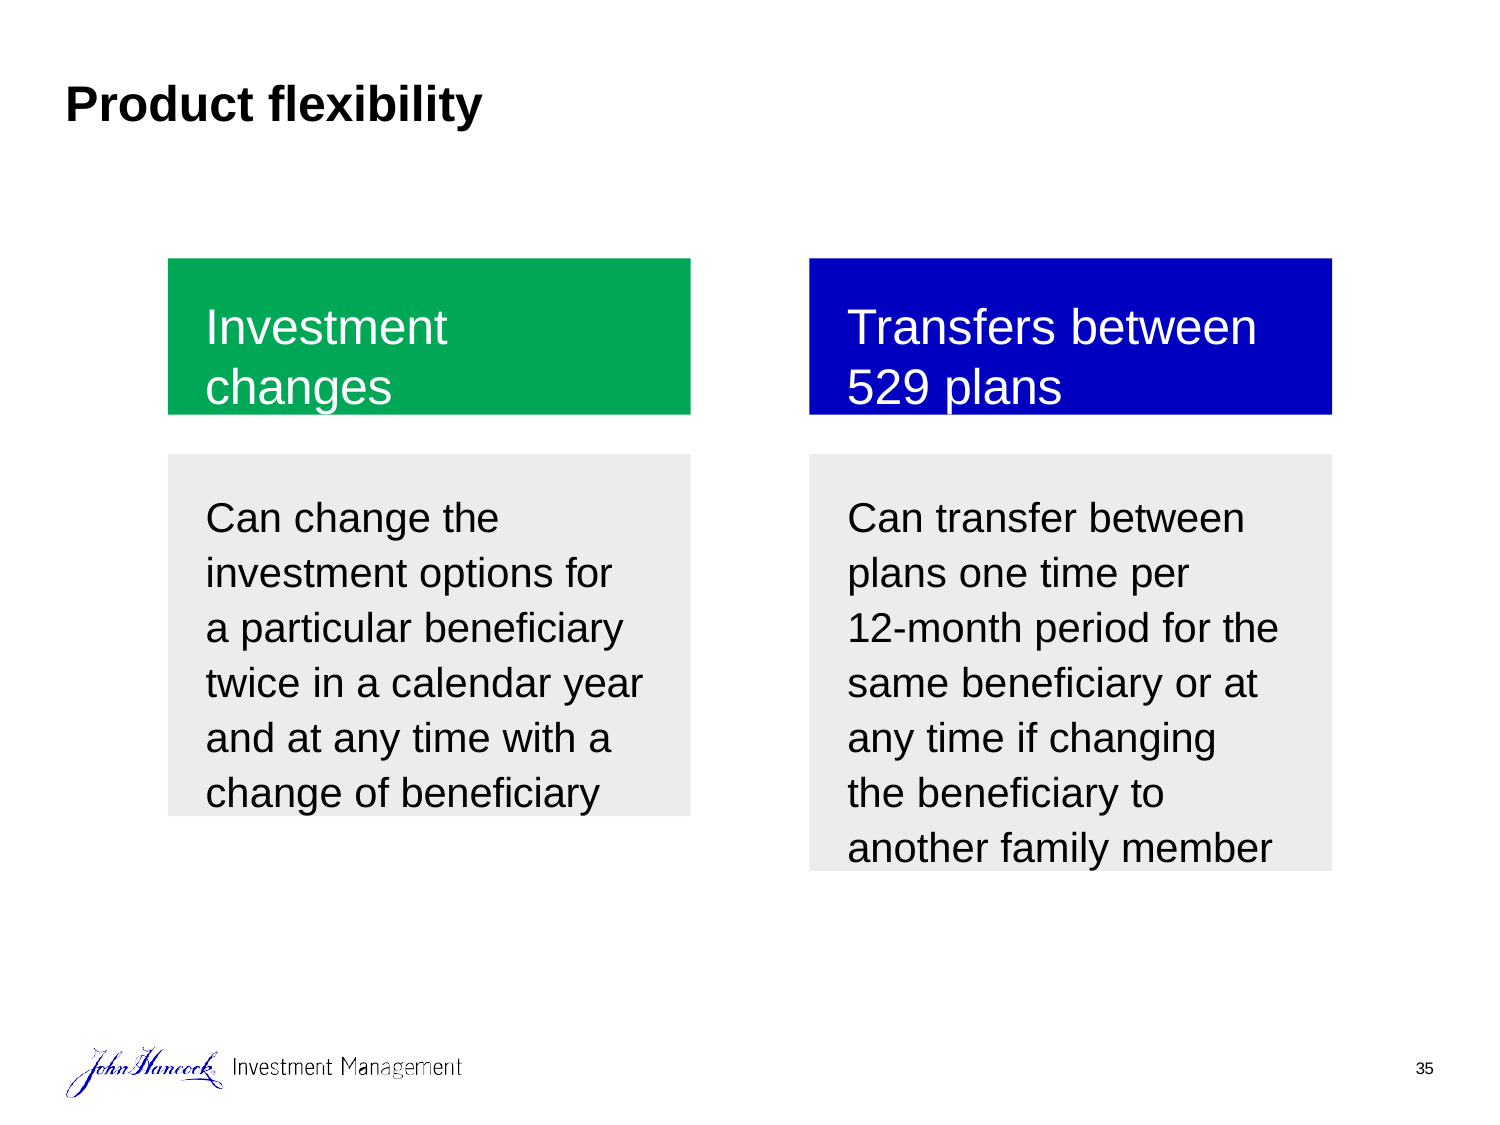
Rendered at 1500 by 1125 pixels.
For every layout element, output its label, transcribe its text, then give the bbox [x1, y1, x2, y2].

slide_number 35 [1409, 1057, 1443, 1125]
picture [342, 1057, 356, 1075]
title Product flexibility [63, 69, 1350, 260]
text_box Investment changes [167, 258, 691, 415]
text_box Can transfer between plans one time per 12-month period for the same beneficiary or at any time if changing the beneficiary to another family member [809, 454, 1333, 871]
picture [416, 1062, 431, 1075]
picture [445, 1058, 462, 1075]
picture [66, 1046, 223, 1098]
picture [381, 1062, 414, 1079]
text_box Transfers between 529 plans [809, 258, 1333, 415]
text_box Can change the investment options for a particular beneficiary twice in a calendar year and at any time with a change of beneficiary [167, 454, 691, 817]
